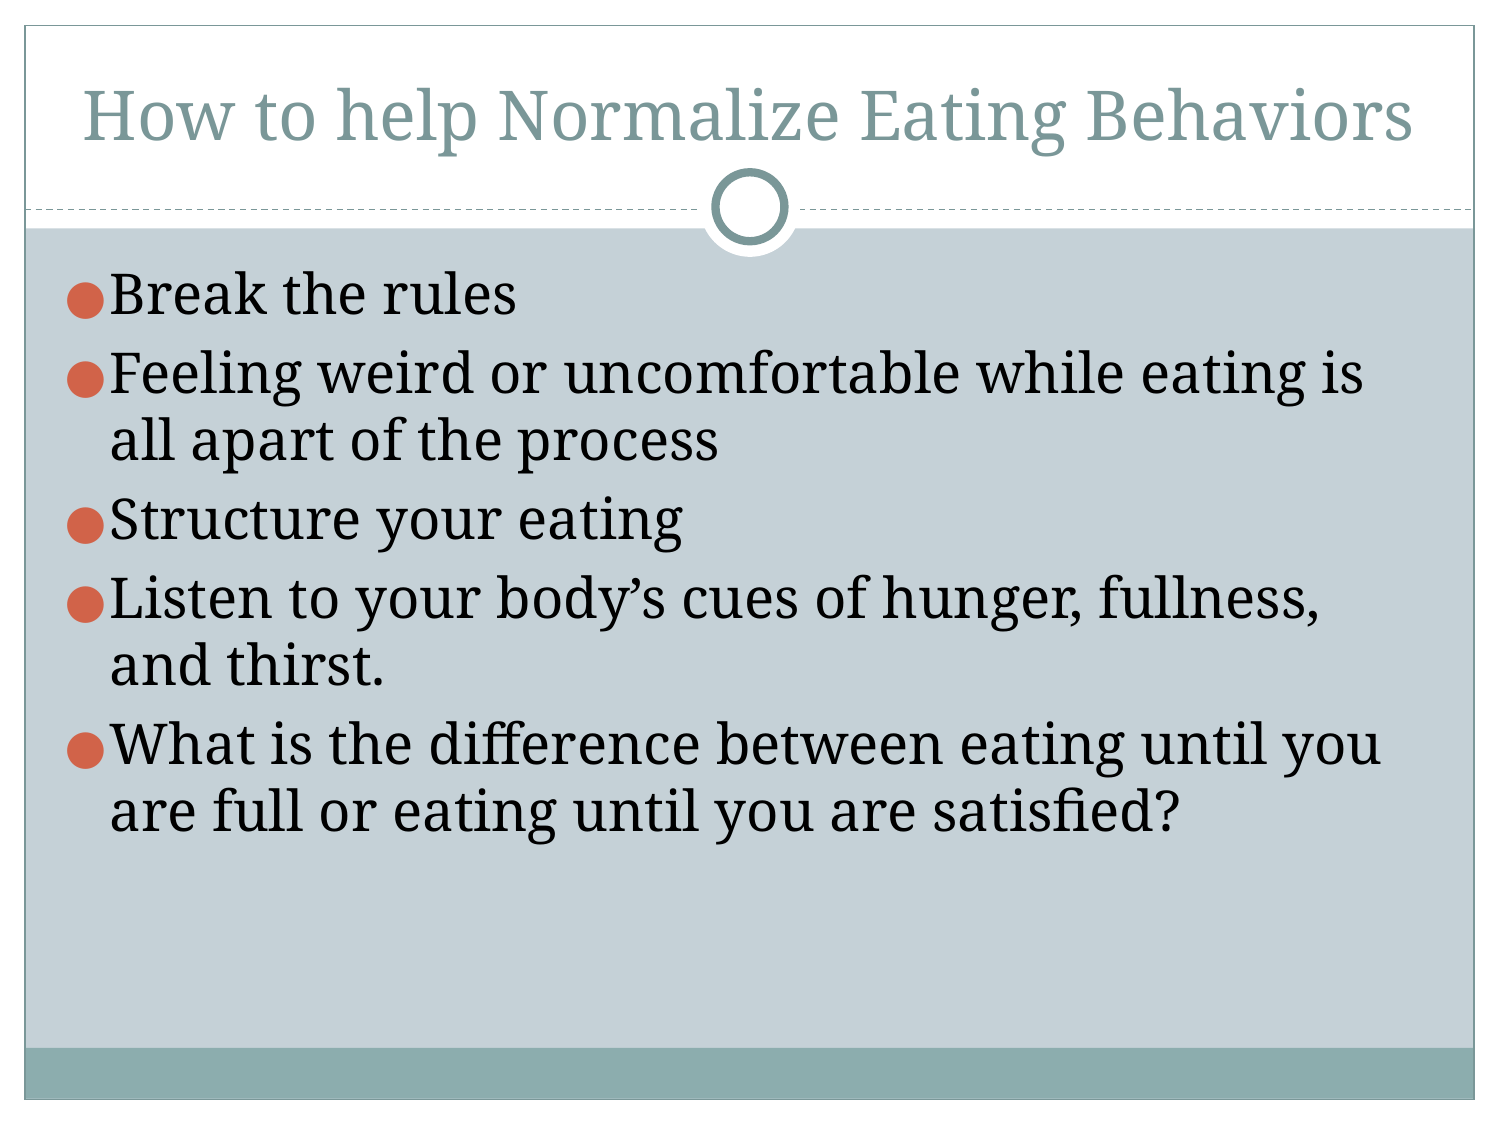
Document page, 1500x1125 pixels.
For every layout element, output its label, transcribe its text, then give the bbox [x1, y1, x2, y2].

list Break the rules Feeling weird or uncomfortable while eating is all apart of the process Structure your eating Listen to your body’s cues of hunger, fullness, and thirst. What is the difference between eating until you are full or eating until you are satisfied? [49, 250, 1445, 1001]
title How to help Normalize Eating Behaviors [49, 37, 1450, 162]
